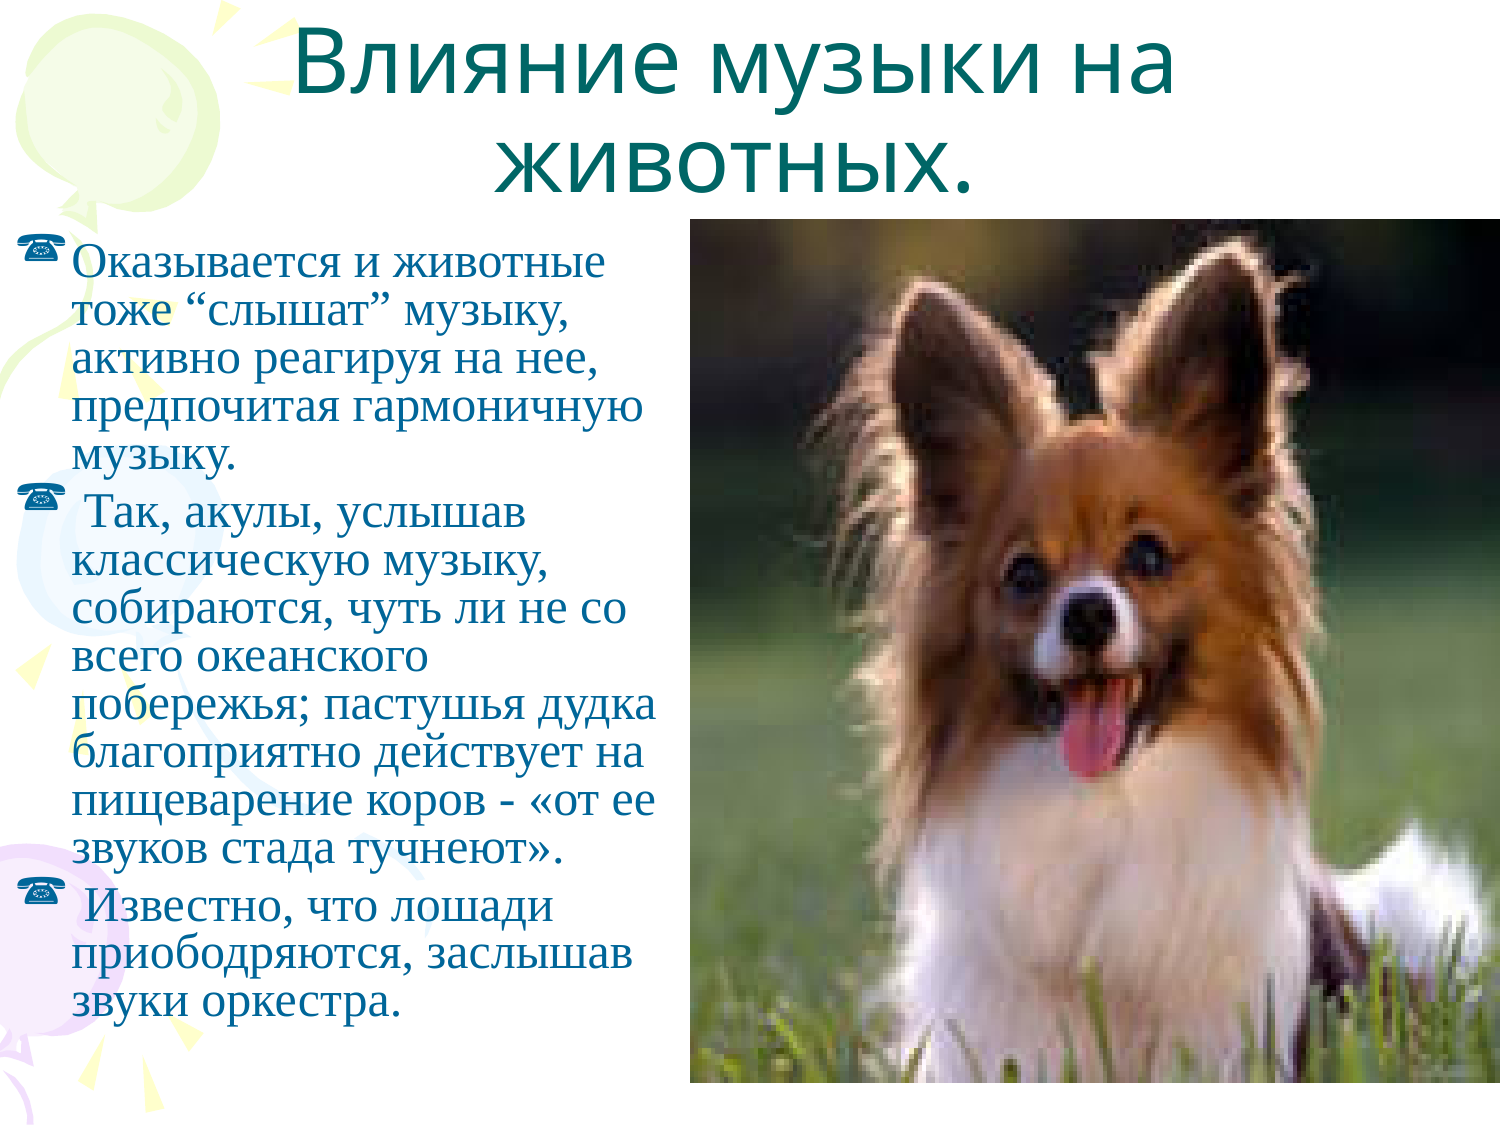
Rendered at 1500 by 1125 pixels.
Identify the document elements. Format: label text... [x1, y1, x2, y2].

list Оказывается и животные тоже “слышат” музыку, активно реагируя на нее, предпочитая гармоничную музыку. Так, акулы, услышав классическую музыку, собираются, чуть ли не со всего океанского побережья; пастушья дудка благоприятно действует на пищеварение коров - «от ее звуков стада тучнеют». Известно, что лошади приободряются, заслышав звуки оркестра. [0, 231, 693, 1095]
title Влияние музыки на животных. [40, 0, 1430, 221]
picture [690, 219, 1500, 1083]
